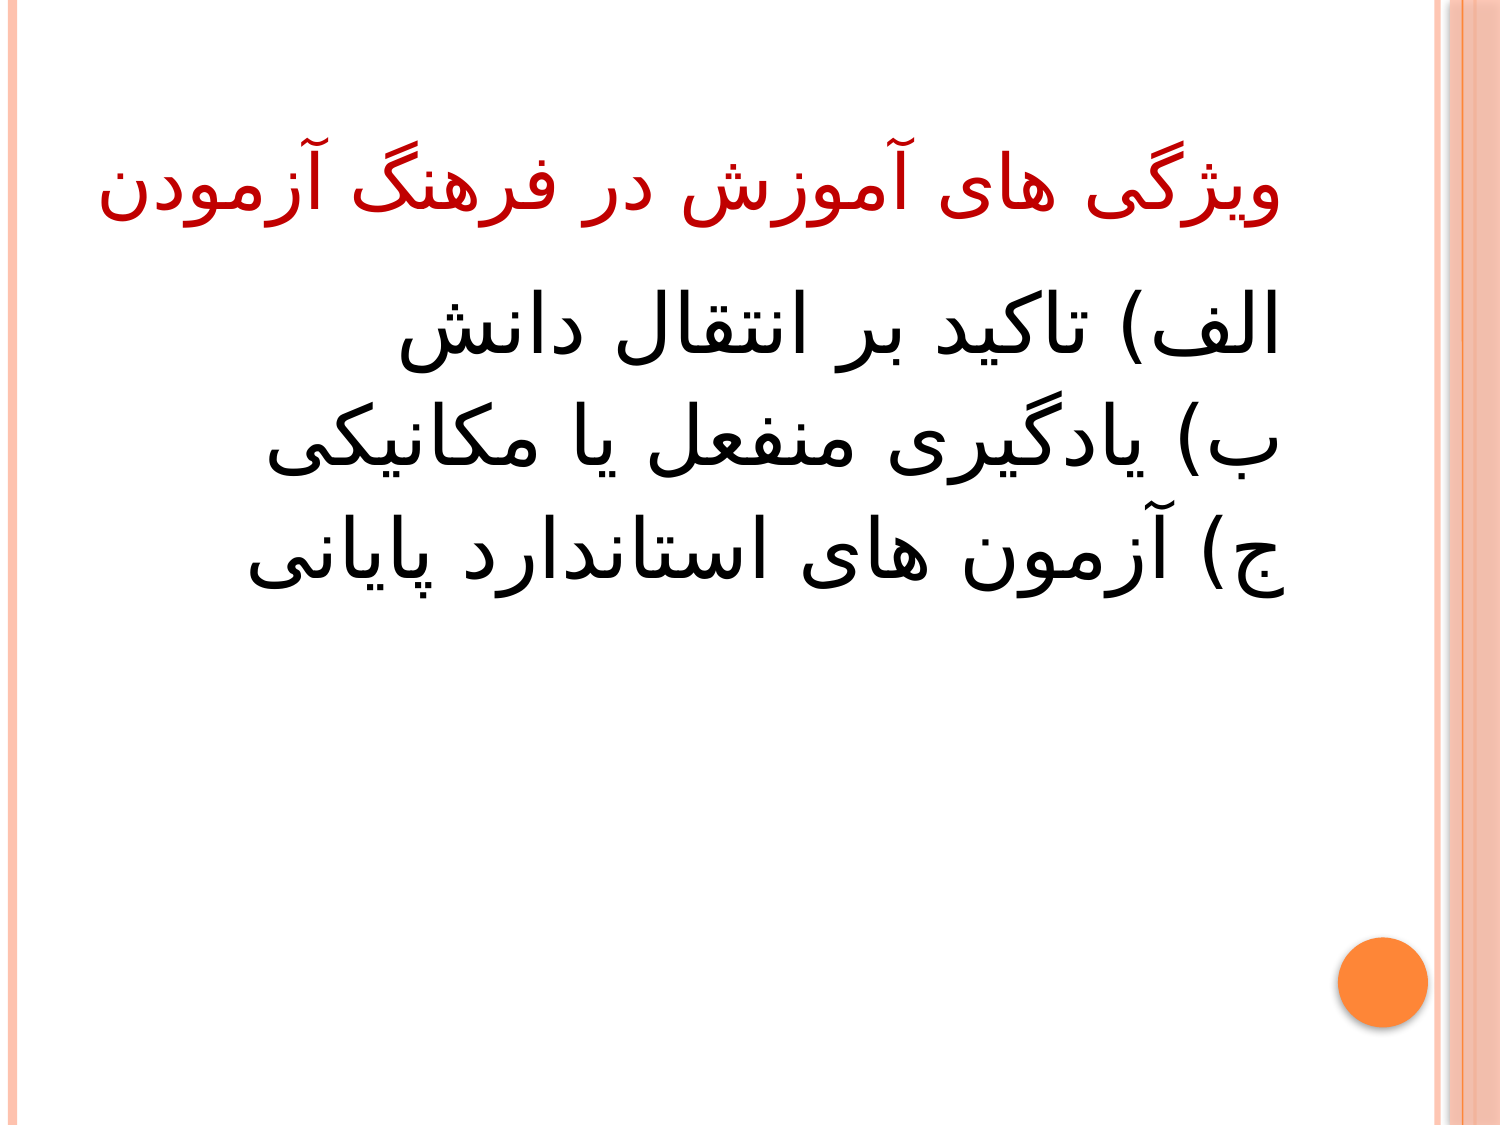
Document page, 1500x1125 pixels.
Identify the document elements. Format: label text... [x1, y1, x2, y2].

list الف) تاکید بر انتقال دانش ب) یادگیری منفعل یا مکانیکی ج) آزمون های استاندارد پایانی [75, 262, 1300, 1062]
title ویژگی های آموزش در فرهنگ آزمودن [75, 45, 1300, 233]
